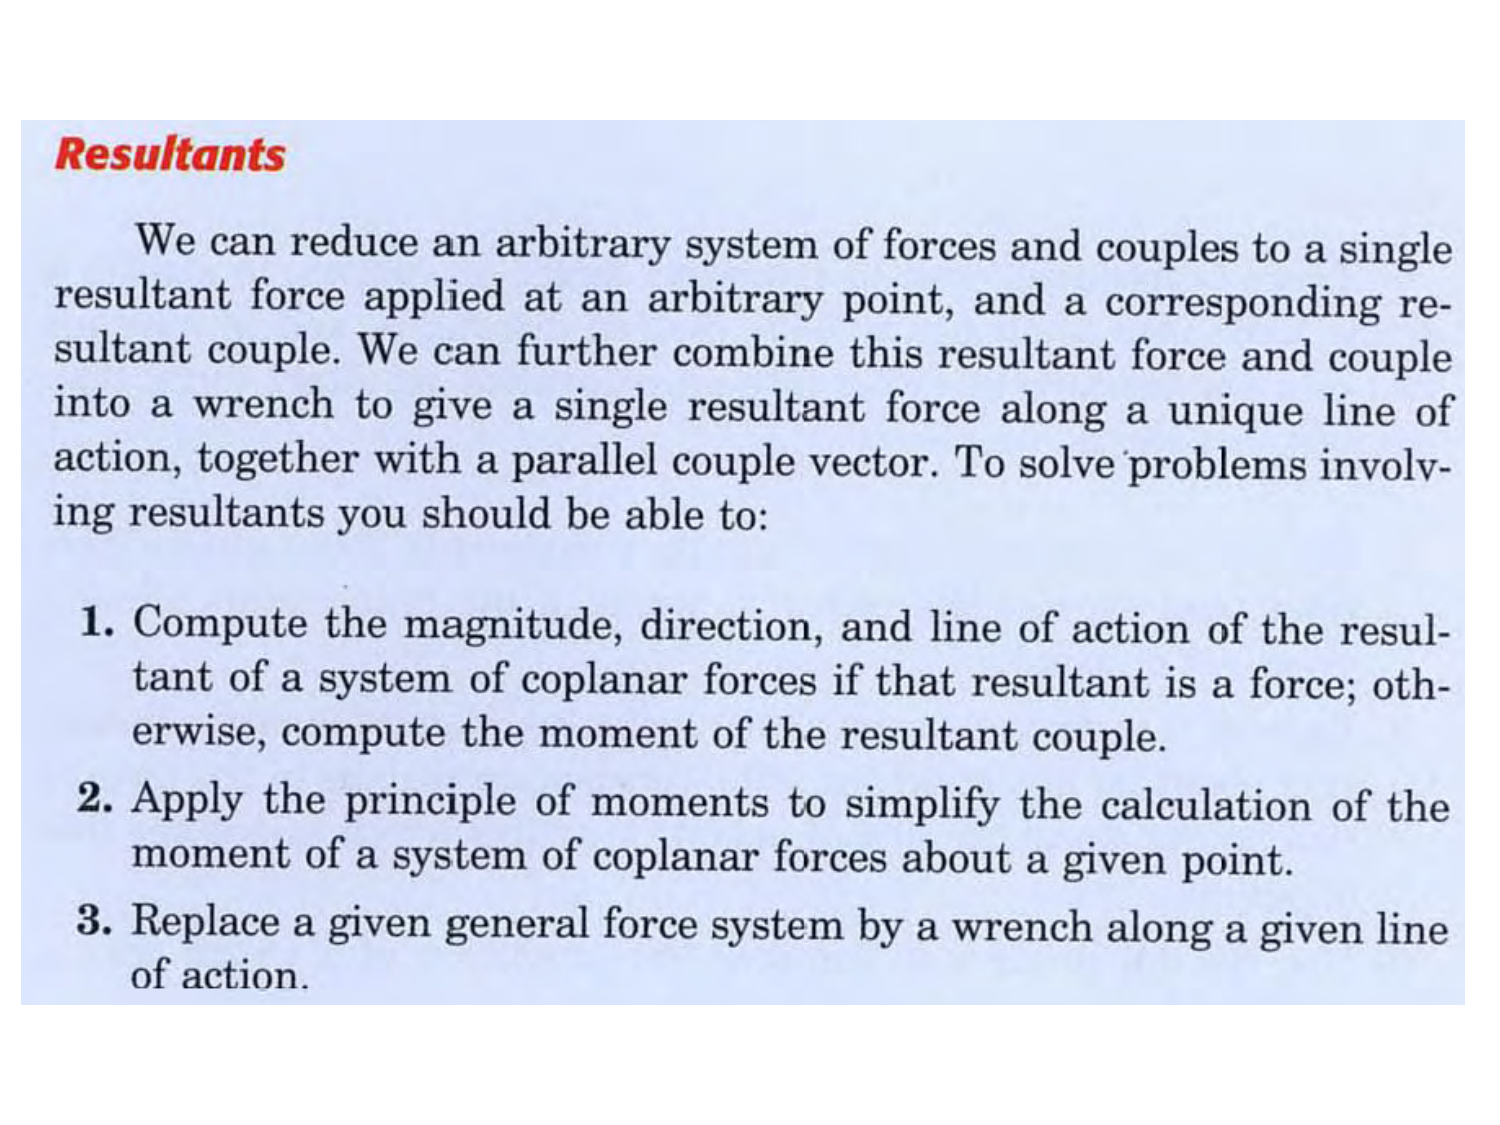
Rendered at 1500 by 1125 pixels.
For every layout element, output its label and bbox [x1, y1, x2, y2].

list [21, 120, 1466, 1006]
